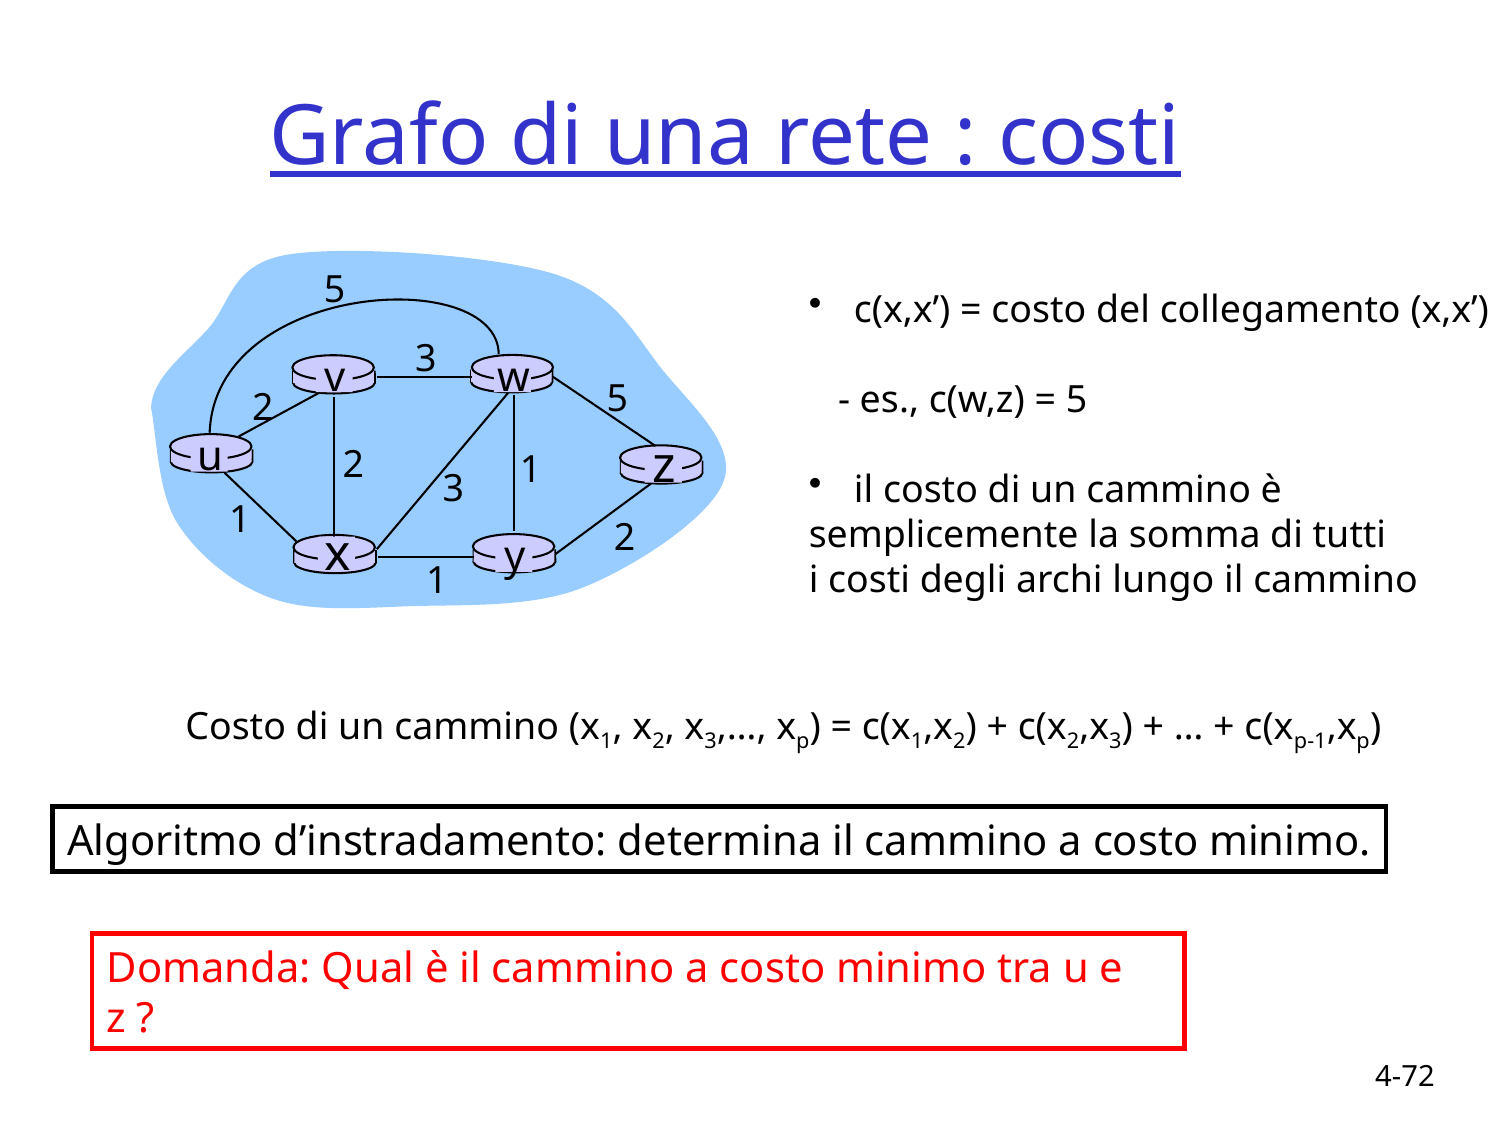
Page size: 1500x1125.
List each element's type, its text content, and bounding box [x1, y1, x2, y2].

text_box c(x,x’) = costo del collegamento (x,x’) - es., c(w,z) = 5 il costo di un cammino è semplicemente la somma di tutti i costi degli archi lungo il cammino [794, 277, 1500, 608]
text_box Costo di un cammino (x1, x2, x3,…, xp) = c(x1,x2) + c(x2,x3) + … + c(xp-1,xp) [170, 694, 1416, 761]
text_box Domanda: Qual è il cammino a costo minimo tra u e z ? [91, 933, 1185, 1049]
text_box Algoritmo d’instradamento: determina il cammino a costo minimo. [52, 806, 1387, 872]
title Grafo di una rete : costi [87, 37, 1363, 226]
slide_number 4-72 [1338, 1049, 1451, 1125]
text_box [150, 245, 738, 613]
